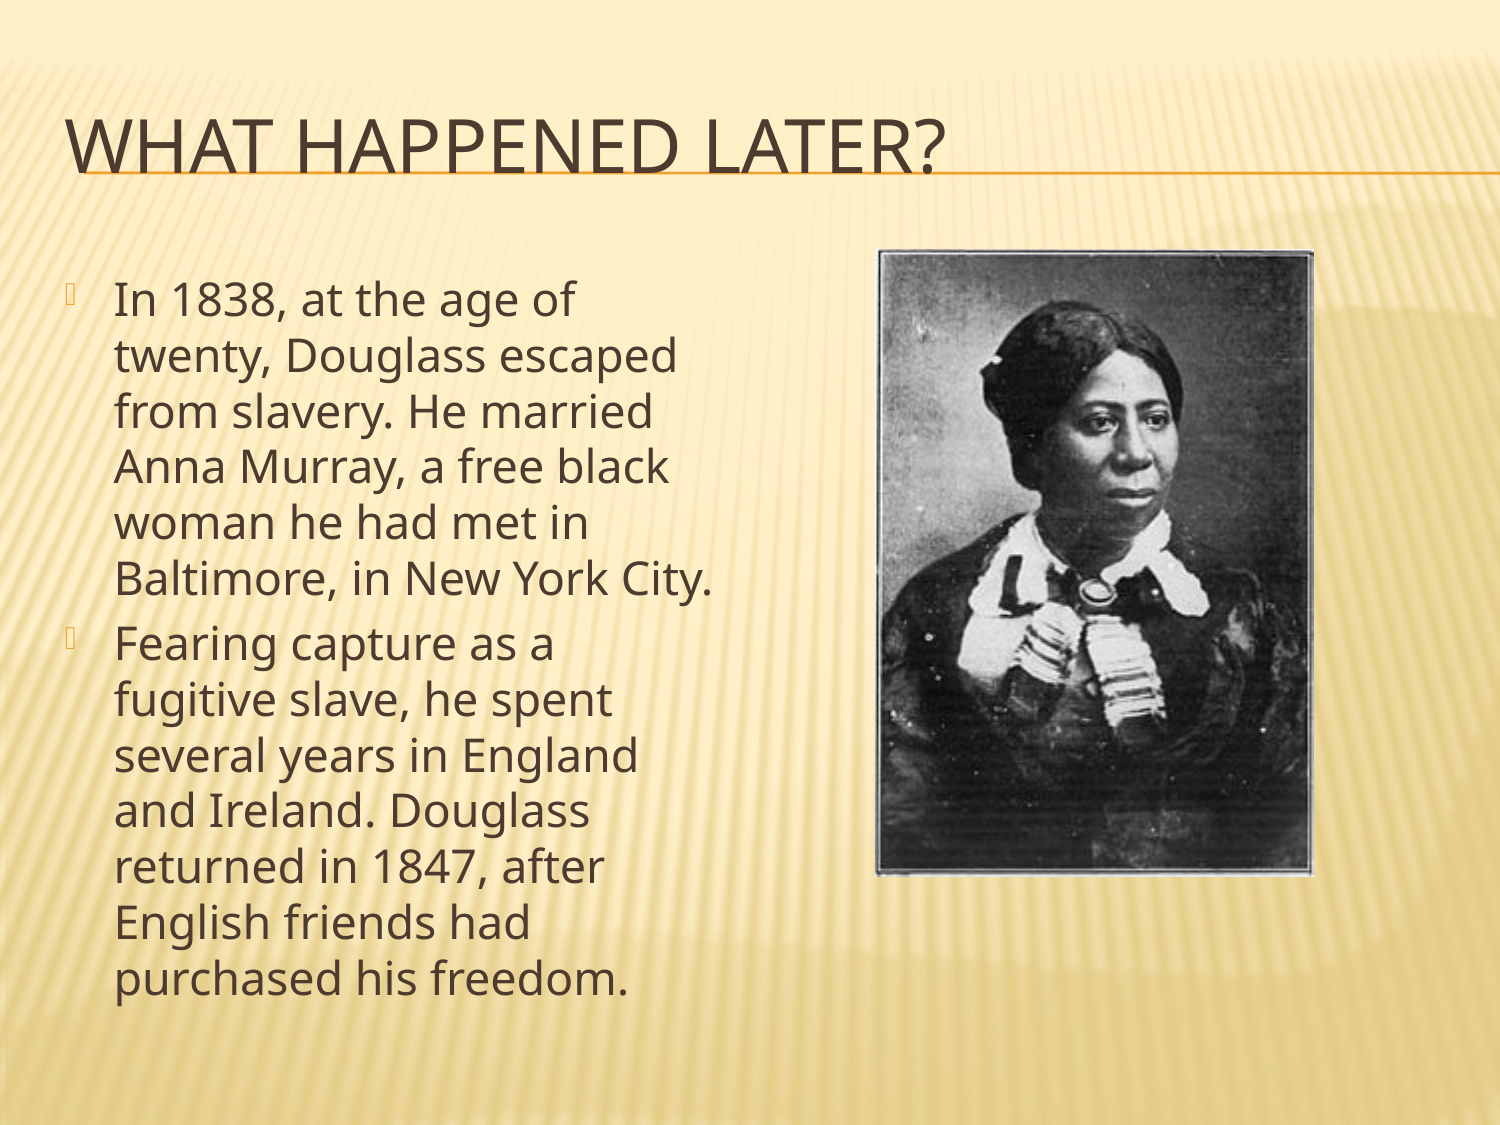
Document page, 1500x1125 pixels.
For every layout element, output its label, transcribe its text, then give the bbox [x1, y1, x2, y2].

title What Happened Later? [49, 75, 1475, 213]
list In 1838, at the age of twenty, Douglass escaped from slavery. He married Anna Murray, a free black woman he had met in Baltimore, in New York City. Fearing capture as a fugitive slave, he spent several years in England and Ireland. Douglass returned in 1847, after English friends had purchased his freedom. [50, 262, 738, 1038]
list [874, 249, 1315, 877]
